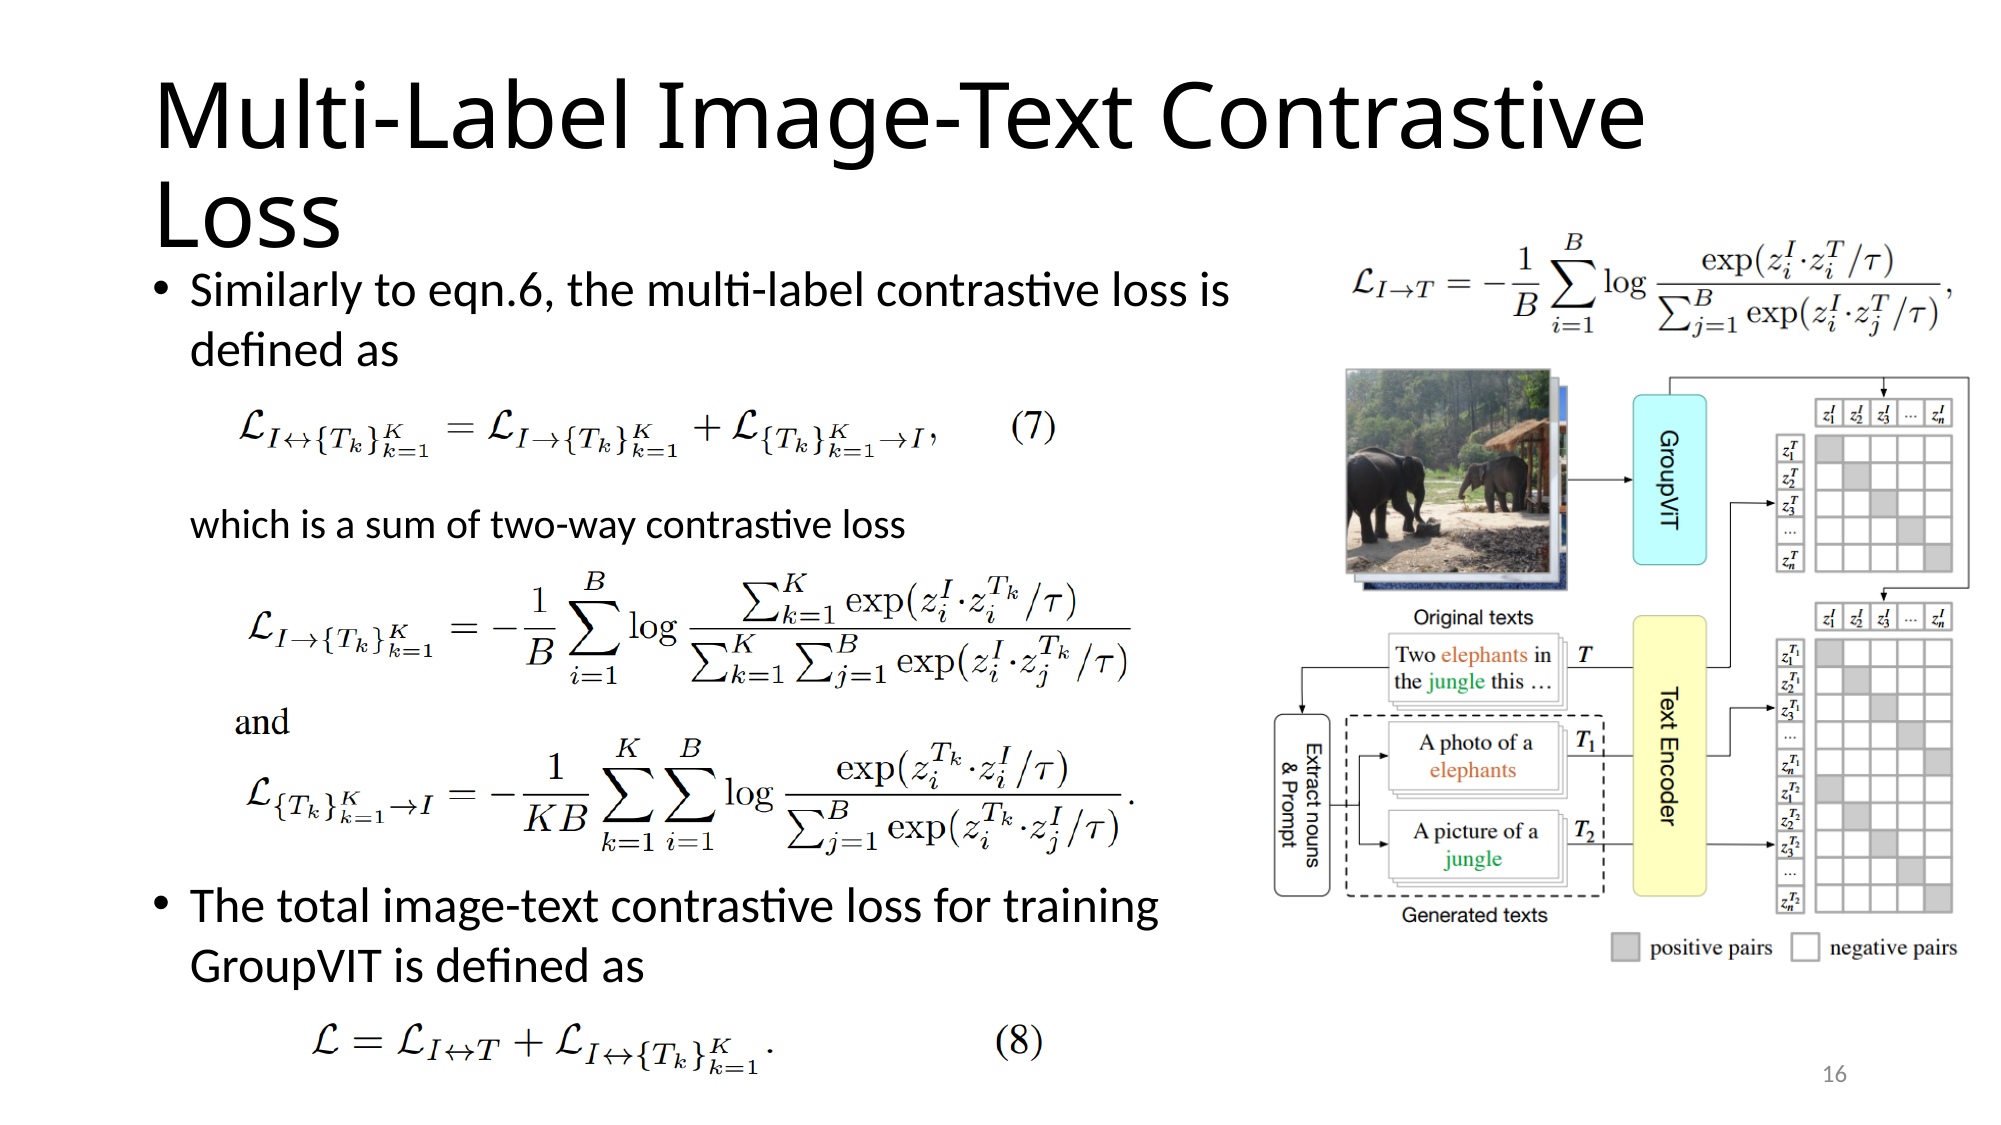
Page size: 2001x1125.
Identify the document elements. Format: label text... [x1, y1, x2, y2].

picture [305, 1000, 1054, 1085]
picture [1256, 227, 1994, 975]
list Similarly to eqn.6, the multi-label contrastive loss is defined as which is a sum of two-way contrastive loss The total image-text contrastive loss for training GroupVIT is defined as [137, 249, 1246, 1103]
picture [229, 386, 1072, 479]
picture [234, 553, 1160, 869]
title Multi-Label Image-Text Contrastive Loss [137, 59, 1863, 278]
slide_number 16 [1412, 1042, 1863, 1103]
